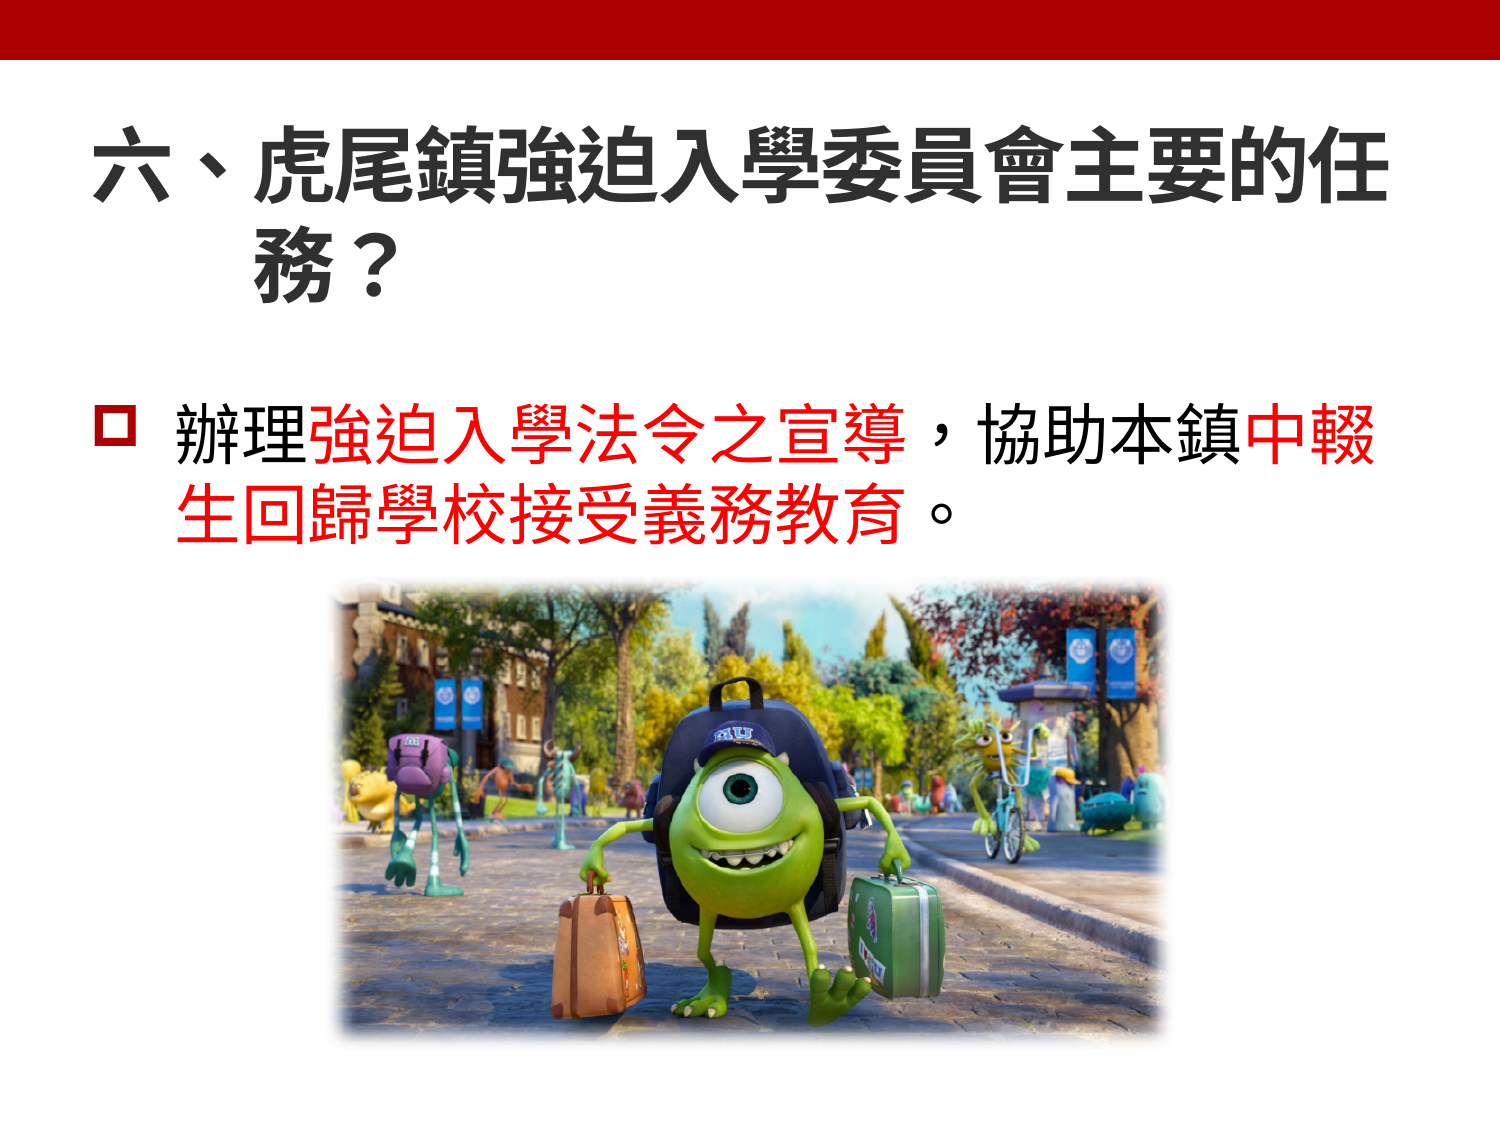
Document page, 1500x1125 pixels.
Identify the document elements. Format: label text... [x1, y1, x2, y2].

picture [324, 574, 1176, 1052]
list 辦理強迫入學法令之宣導，協助本鎮中輟生回歸學校接受義務教育。 [75, 385, 1425, 1063]
title 六、虎尾鎮強迫入學委員會主要的任 務？ [75, 87, 1425, 339]
